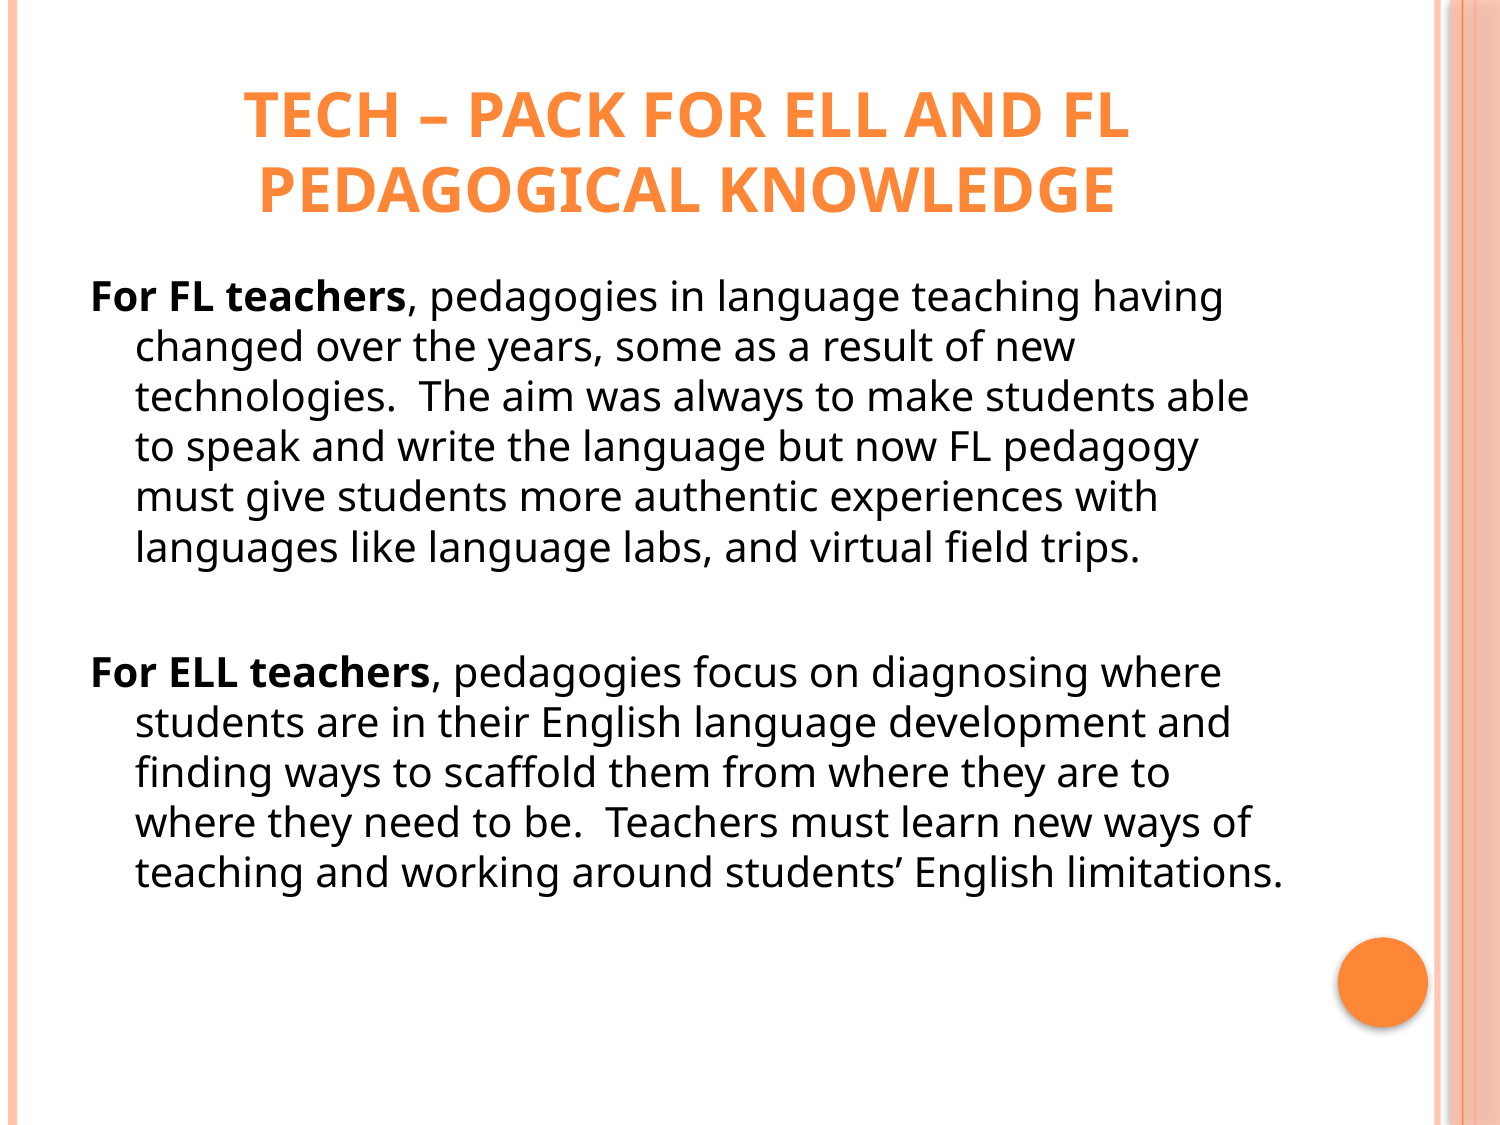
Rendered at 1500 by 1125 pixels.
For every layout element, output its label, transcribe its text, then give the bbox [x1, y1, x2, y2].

list For FL teachers, pedagogies in language teaching having changed over the years, some as a result of new technologies. The aim was always to make students able to speak and write the language but now FL pedagogy must give students more authentic experiences with languages like language labs, and virtual field trips. For ELL teachers, pedagogies focus on diagnosing where students are in their English language development and finding ways to scaffold them from where they are to where they need to be. Teachers must learn new ways of teaching and working around students’ English limitations. [75, 262, 1300, 1062]
title tech – pack for ell and fl Pedagogical Knowledge [75, 45, 1300, 233]
